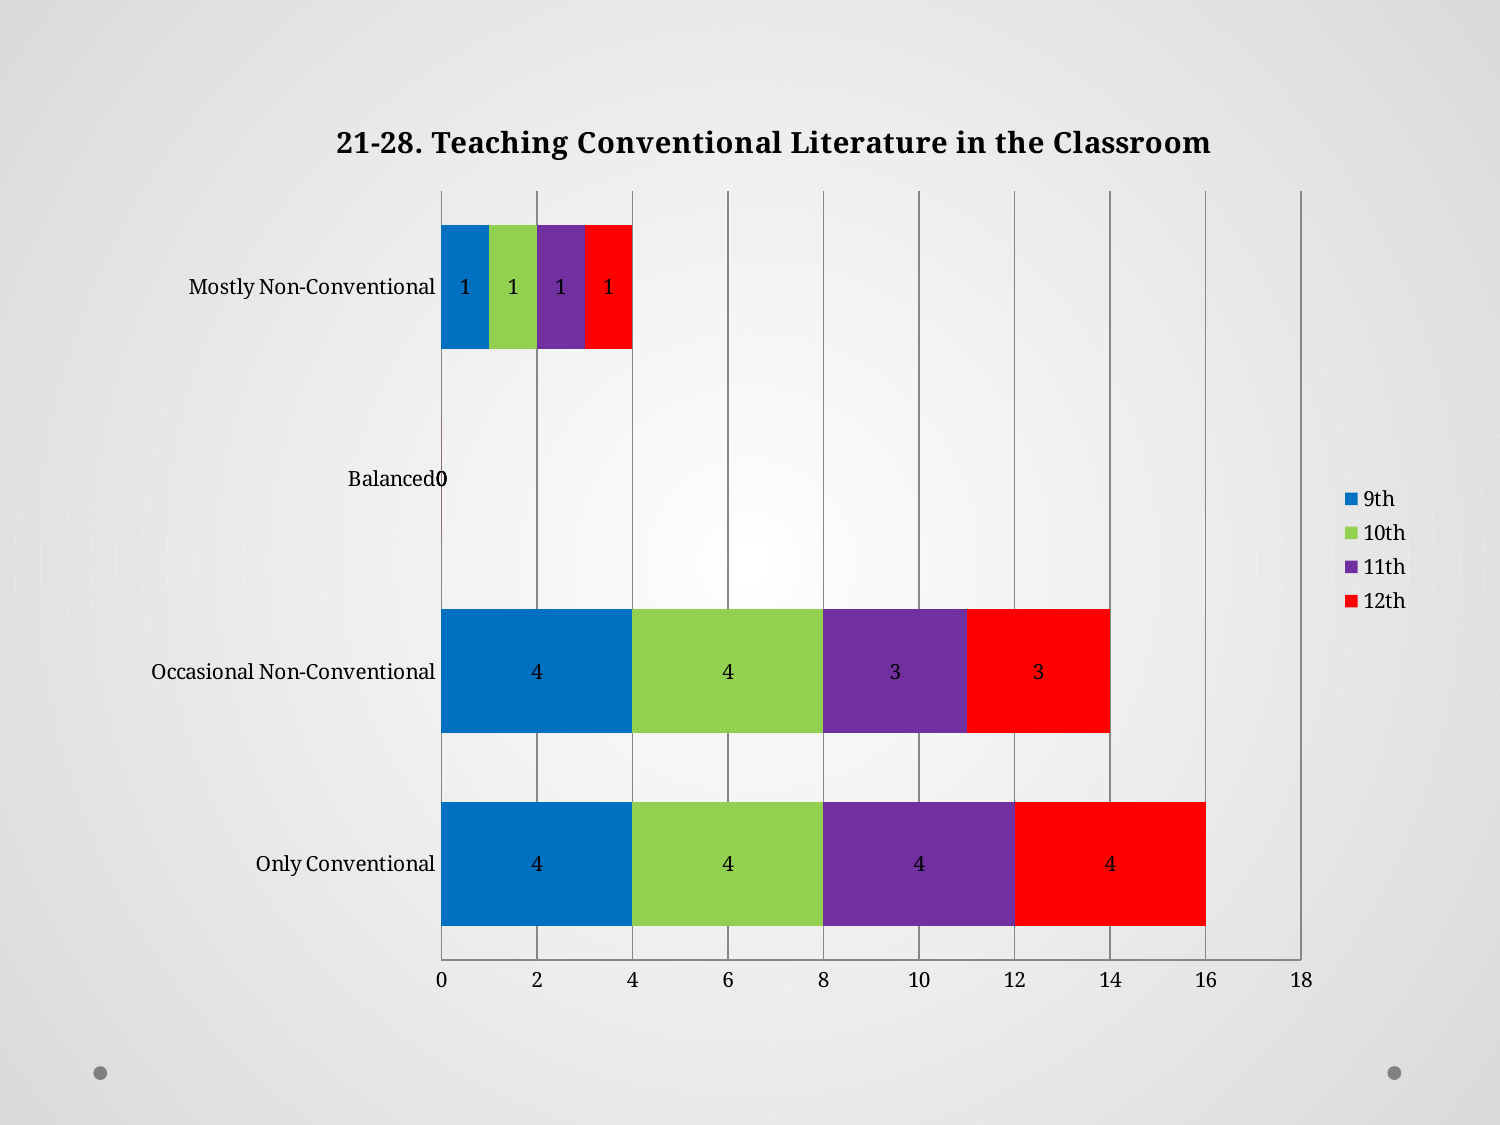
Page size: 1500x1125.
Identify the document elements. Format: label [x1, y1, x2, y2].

chart [124, 87, 1426, 1013]
